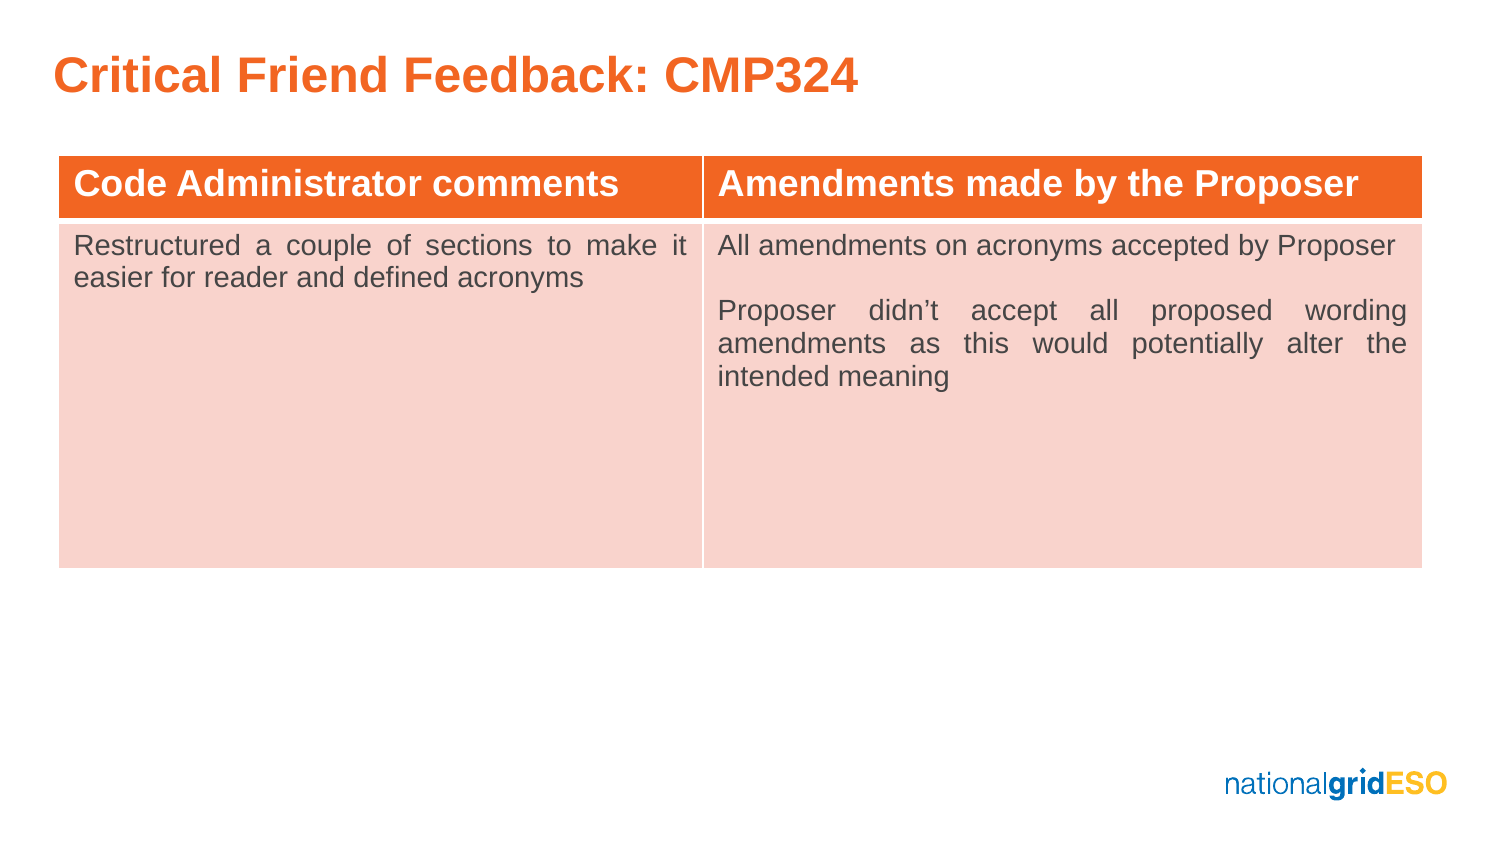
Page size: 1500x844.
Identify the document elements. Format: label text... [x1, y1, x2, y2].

table_cell Restructured a couple of sections to make it easier for reader and defined acronyms [59, 224, 702, 568]
table_cell All amendments on acronyms accepted by Proposer Proposer didn’t accept all proposed wording amendments as this would potentially alter the intended meaning [704, 224, 1422, 568]
table_header Code Administrator comments [59, 156, 702, 218]
table_header Amendments made by the Proposer [704, 156, 1422, 218]
title Critical Friend Feedback: CMP324 [53, 54, 1314, 103]
